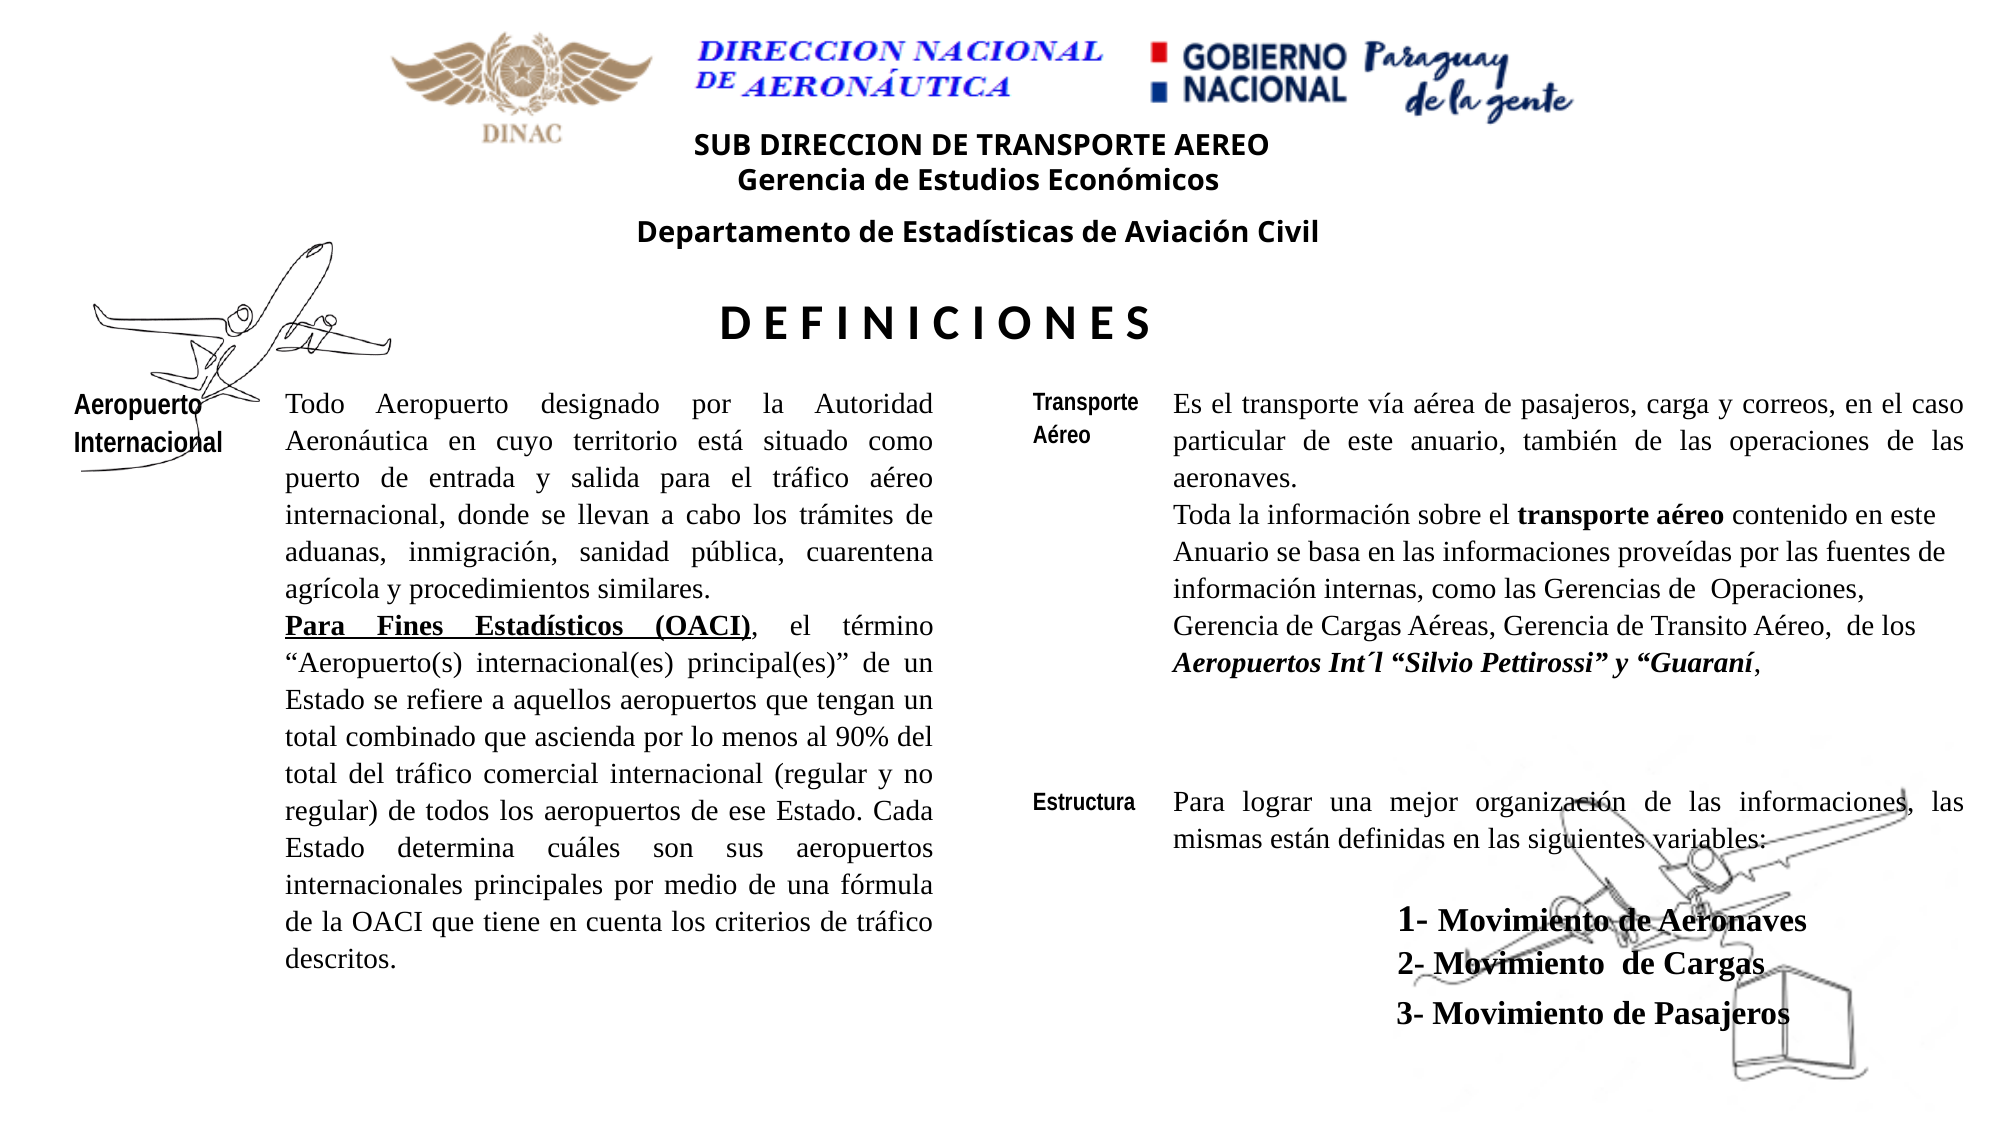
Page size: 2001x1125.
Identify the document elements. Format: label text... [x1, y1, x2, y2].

text_box DEFINICIONES [653, 282, 1237, 358]
table_cell Para lograr una mejor organización de las informaciones, las mismas están definidas en las siguientes variables: 1- Movimiento de Aeronaves 2- Movimiento de Cargas 3- Movimiento de Pasajeros [1163, 744, 1976, 1125]
table_header Es el transporte vía aérea de pasajeros, carga y correos, en el caso particular de este anuario, también de las operaciones de las aeronaves. Toda la información sobre el transporte aéreo contenido en este Anuario se basa en las informaciones proveídas por las fuentes de información internas, como las Gerencias de Operaciones, Gerencia de Cargas Aéreas, Gerencia de Transito Aéreo, de los Aeropuertos Int´l “Silvio Pettirossi” y “Guaraní, [1163, 382, 1976, 744]
table_cell Estructura [1022, 744, 1163, 1125]
table_header Transporte Aéreo [1022, 382, 1163, 744]
picture [81, 201, 395, 515]
text_box SUB DIRECCION DE TRANSPORTE AEREO Gerencia de Estudios Económicos Departamento de Estadísticas de Aviación Civil [464, 158, 1501, 257]
table_header Aeropuerto Internacional [63, 382, 274, 1095]
table_header Todo Aeropuerto designado por la Autoridad Aeronáutica en cuyo territorio está situado como puerto de entrada y salida para el tráfico aéreo internacional, donde se llevan a cabo los trámites de aduanas, inmigración, sanidad pública, cuarentena agrícola y procedimientos similares. Para Fines Estadísticos (OACI), el término “Aeropuerto(s) internacional(es) principal(es)” de un Estado se refiere a aquellos aeropuertos que tengan un total combinado que ascienda por lo menos al 90% del total del tráfico comercial internacional (regular y no regular) de todos los aeropuertos de ese Estado. Cada Estado determina cuáles son sus aeropuertos internacionales principales por medio de una fórmula de la OACI que tiene en cuenta los criterios de tráfico descritos. [274, 382, 945, 1095]
picture [1393, 735, 1958, 1112]
picture [387, 14, 1578, 158]
